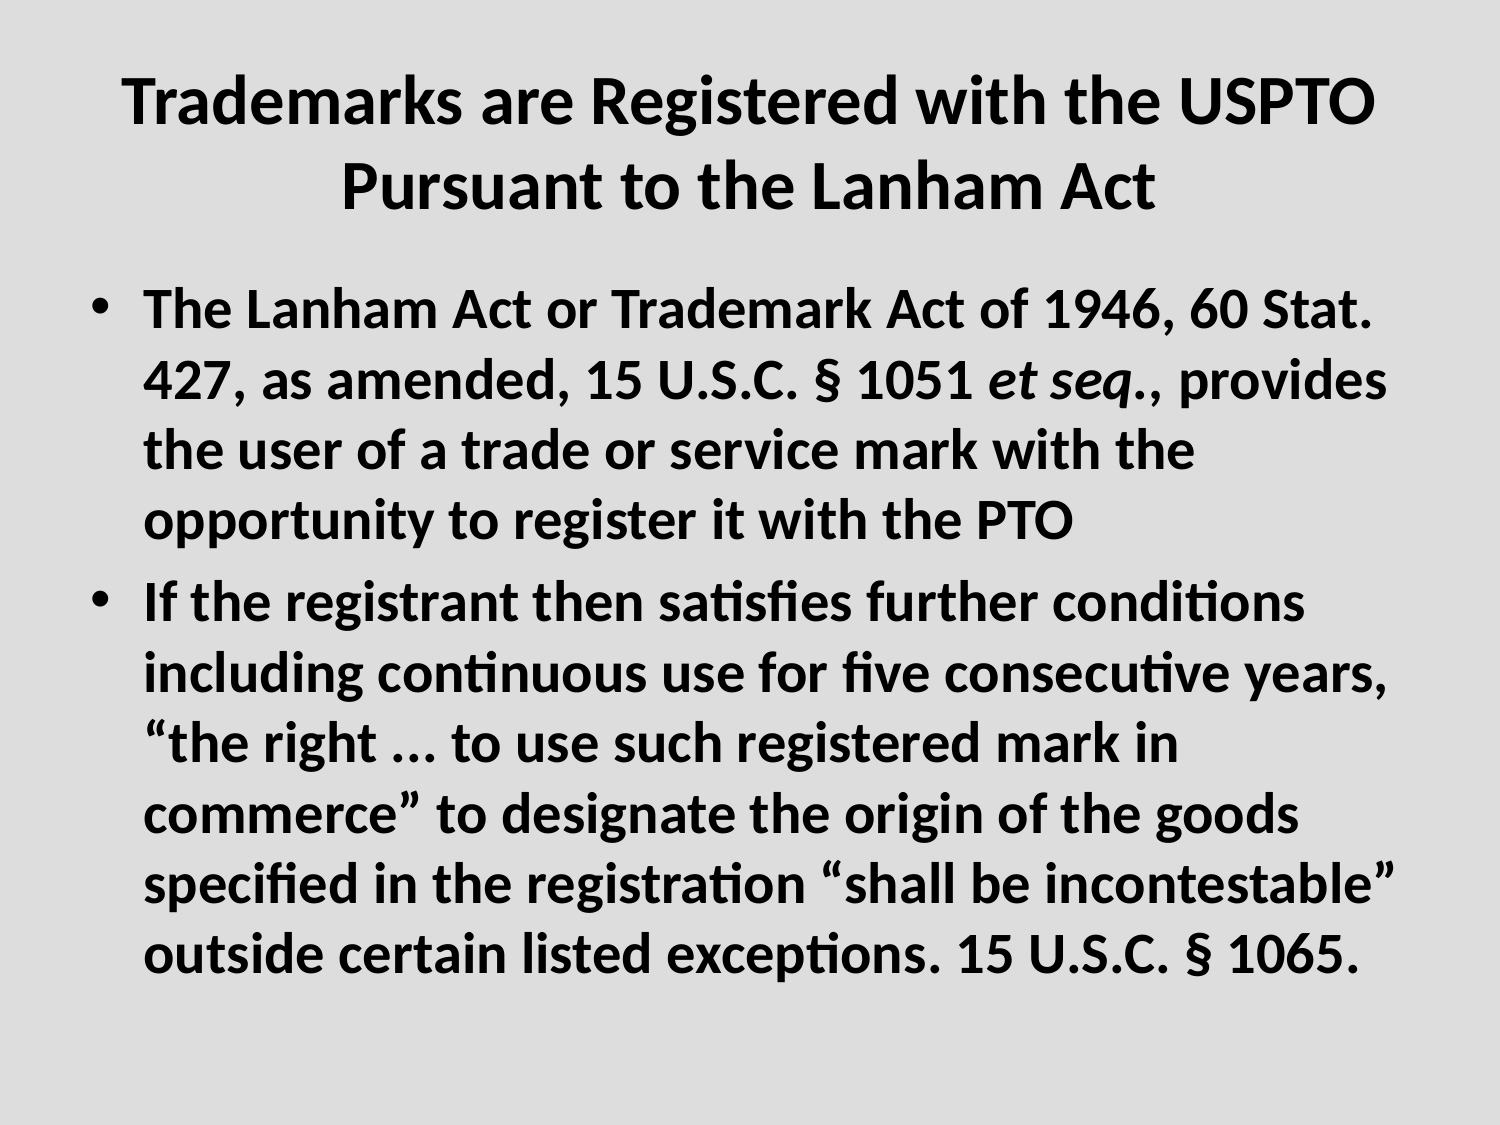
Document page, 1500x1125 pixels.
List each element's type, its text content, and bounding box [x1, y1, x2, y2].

title Trademarks are Registered with the USPTO Pursuant to the Lanham Act [75, 45, 1425, 233]
list The Lanham Act or Trademark Act of 1946, 60 Stat. 427, as amended, 15 U.S.C. § 1051 et seq., provides the user of a trade or service mark with the opportunity to register it with the PTO If the registrant then satisfies further conditions including continuous use for five consecutive years, “the right ... to use such registered mark in commerce” to designate the origin of the goods specified in the registration “shall be incontestable” outside certain listed exceptions. 15 U.S.C. § 1065. [75, 262, 1425, 1005]
